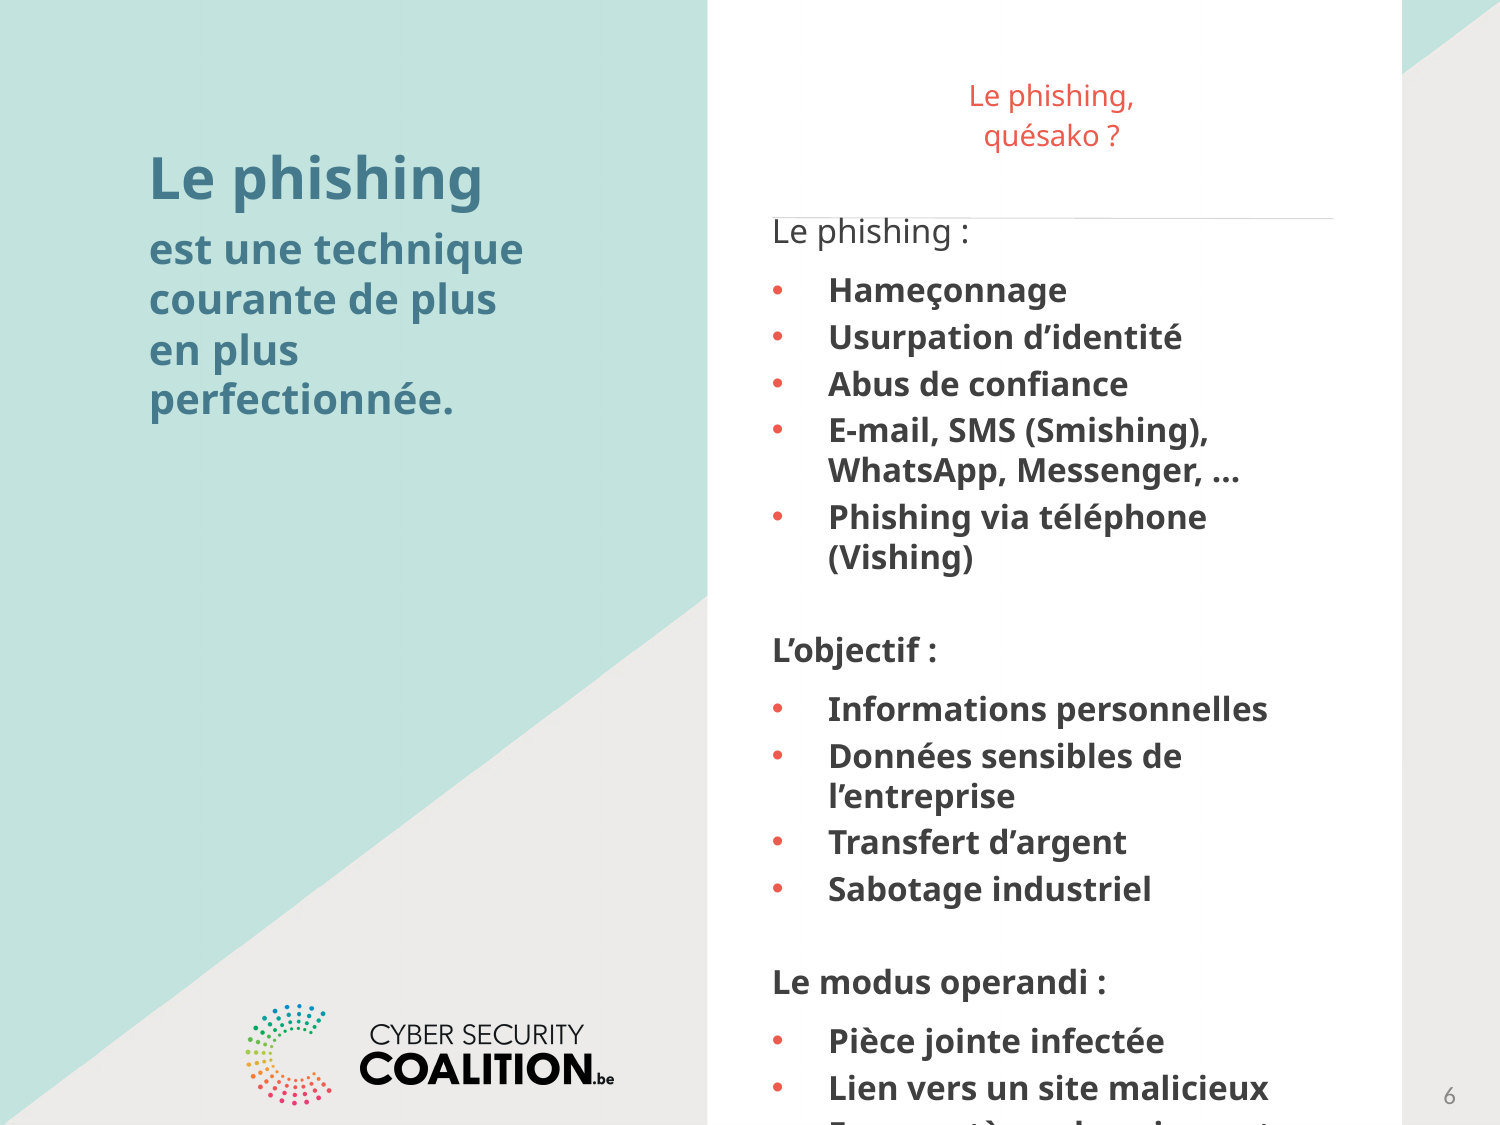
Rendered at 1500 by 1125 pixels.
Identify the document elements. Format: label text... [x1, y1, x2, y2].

list Le phishing : Hameçonnage Usurpation d’identité Abus de confiance E-mail, SMS (Smishing), WhatsApp, Messenger, … Phishing via téléphone (Vishing) L’objectif : Informations personnelles Données sensibles de l’entreprise Transfert d’argent Sabotage industriel Le modus operandi : Pièce jointe infectée Lien vers un site malicieux Faux système de paiement [756, 203, 1349, 946]
slide_number 6 [1400, 1063, 1500, 1125]
title Le phishing, quésako ? [750, 67, 1362, 163]
text_box Le phishing est une technique courante de plus en plus perfectionnée. [134, 133, 566, 431]
picture [0, 0, 1500, 1125]
